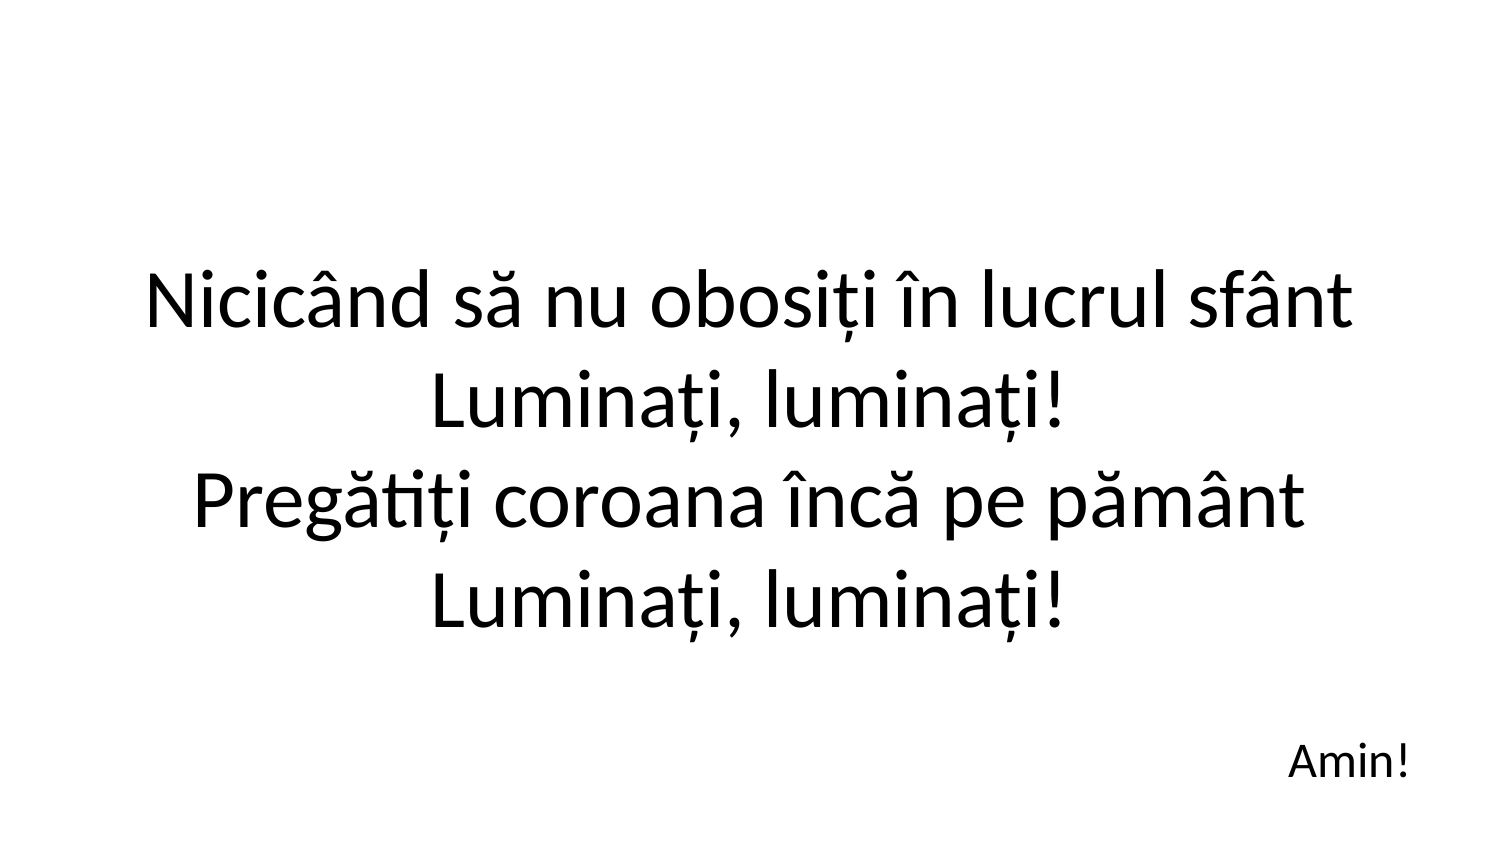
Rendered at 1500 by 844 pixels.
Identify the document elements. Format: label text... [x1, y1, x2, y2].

text_box Nicicând să nu obosiți în lucrul sfânt Luminați, luminați! Pregătiți coroana încă pe pământ Luminați, luminați! [129, 192, 1371, 652]
text_box Amin! [1273, 674, 1427, 795]
